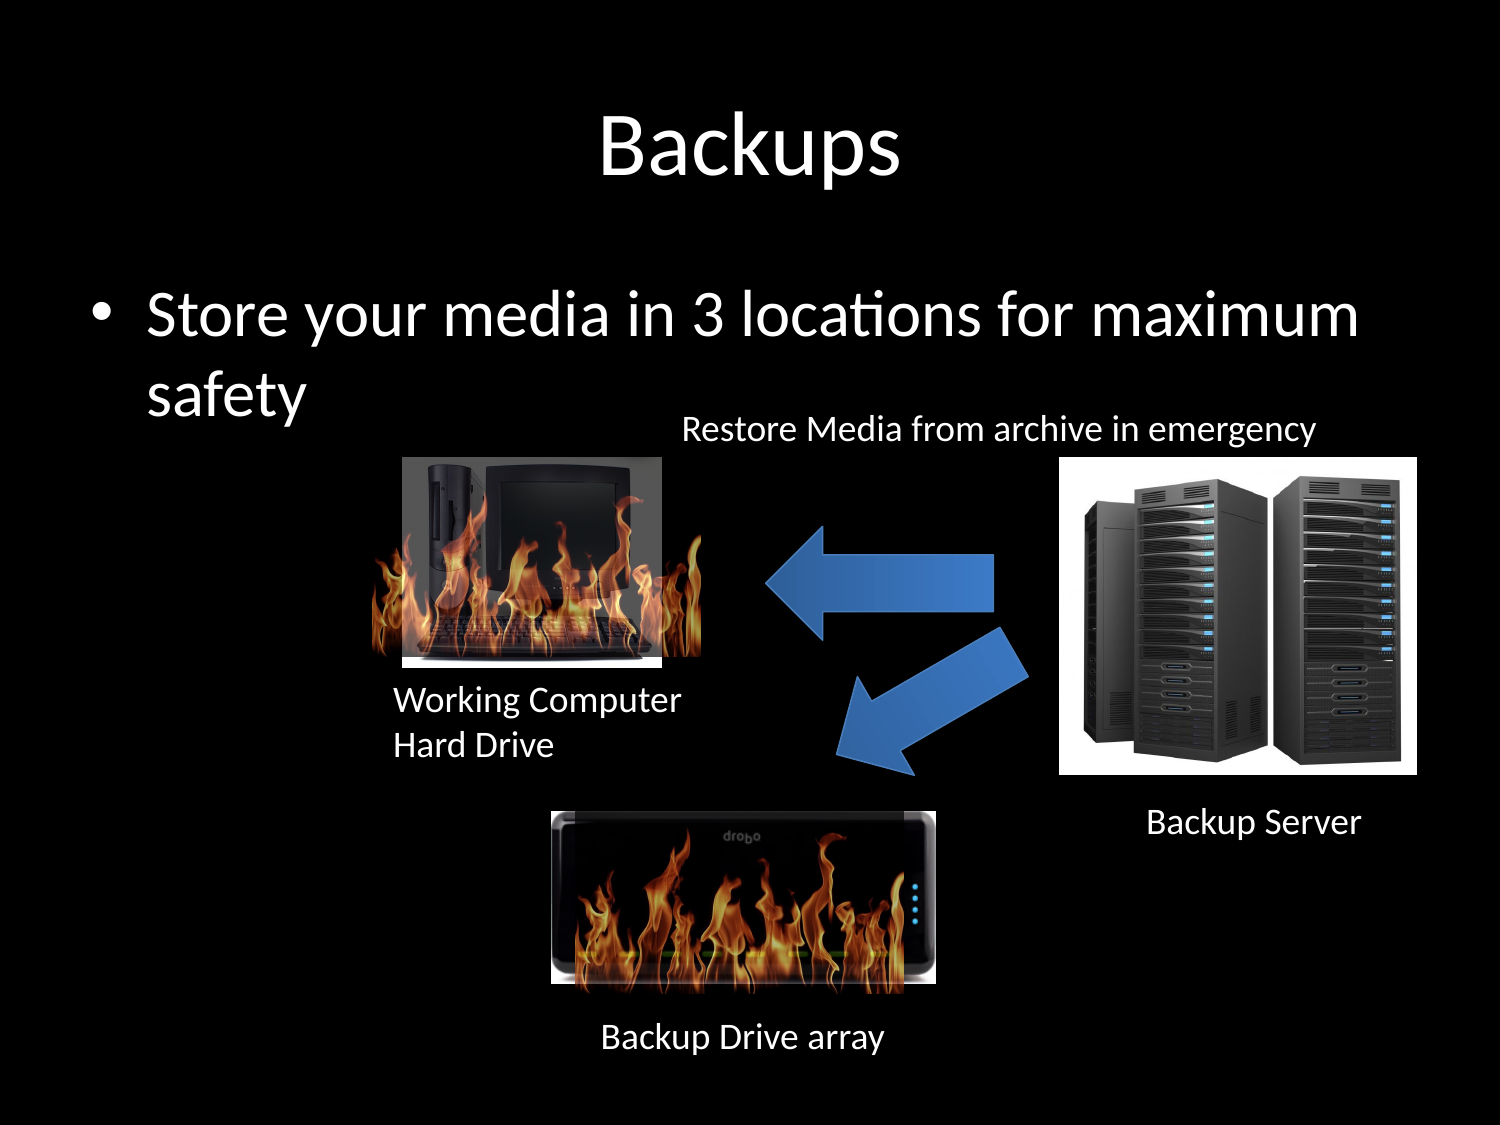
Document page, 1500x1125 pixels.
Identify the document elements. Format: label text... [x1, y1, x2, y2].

picture [551, 774, 937, 994]
text_box Working Computer Hard Drive [378, 667, 698, 773]
text_box [835, 626, 1029, 776]
title Backups [75, 45, 1425, 233]
text_box [765, 525, 995, 641]
list Store your media in 3 locations for maximum safety [75, 262, 1425, 1005]
text_box Backup Server [1131, 789, 1378, 850]
picture [1059, 457, 1417, 775]
text_box Restore Media from archive in emergency [666, 396, 1333, 457]
text_box Backup Drive array [585, 1004, 901, 1065]
picture [372, 437, 701, 668]
